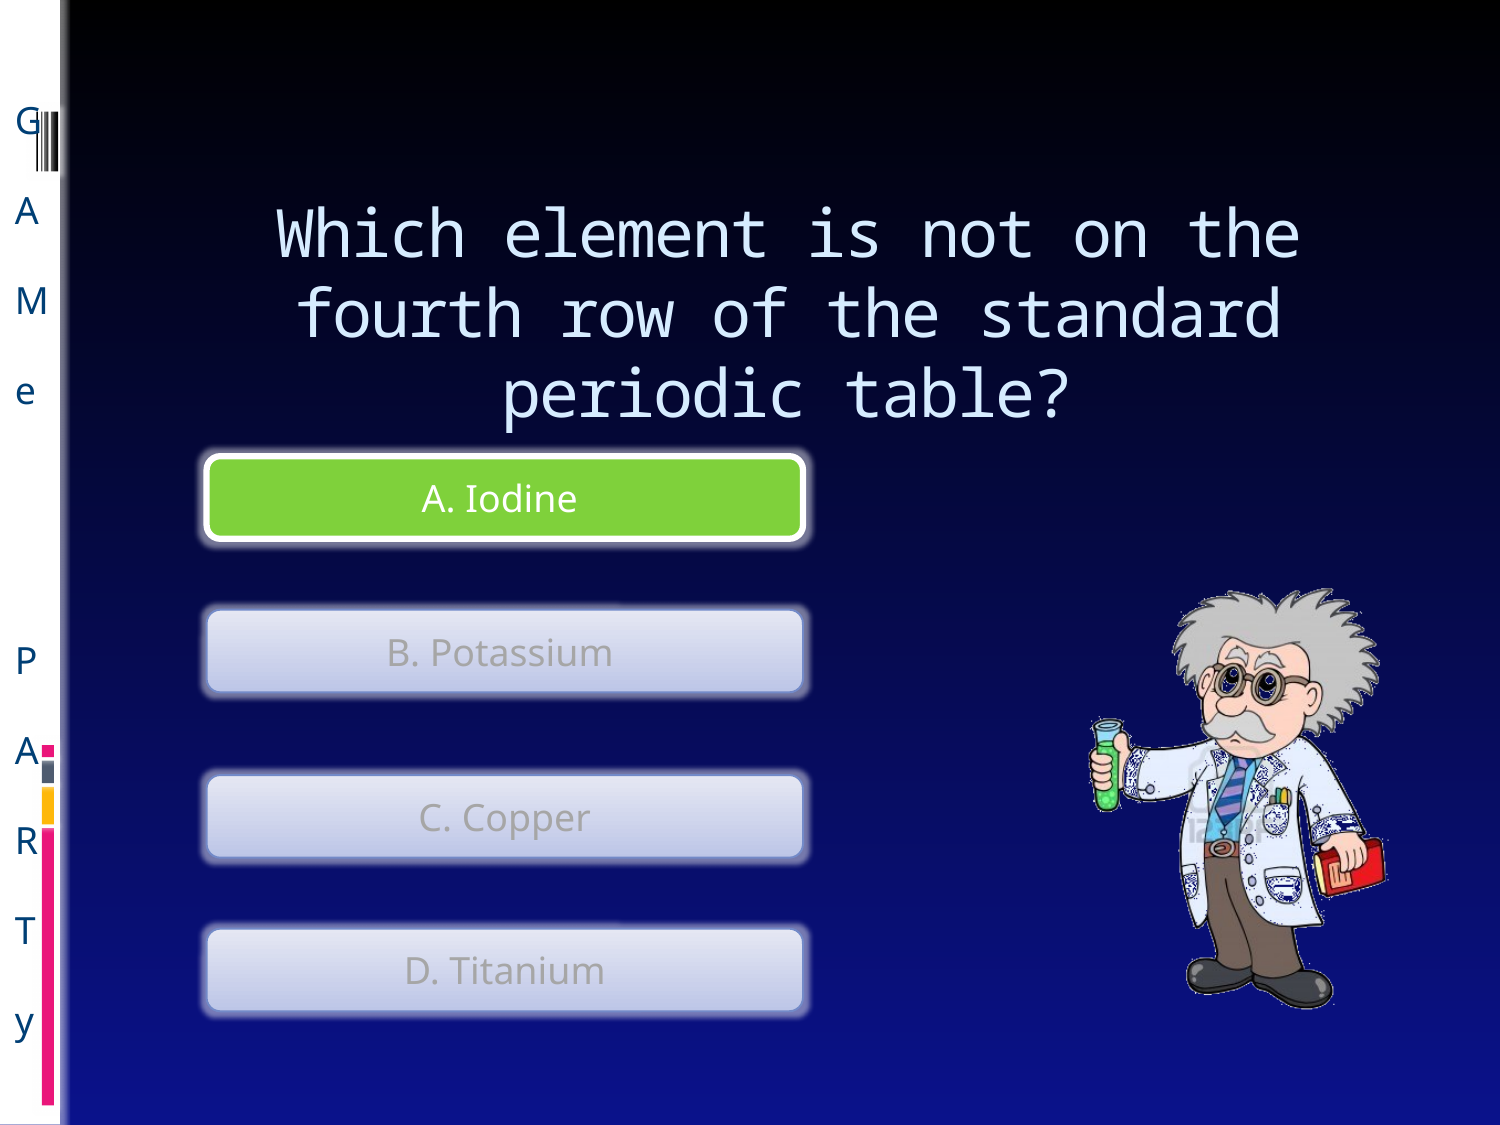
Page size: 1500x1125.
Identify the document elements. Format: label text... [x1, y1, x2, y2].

text_box G A M e P A R T y [0, 0, 54, 1050]
picture [1080, 573, 1392, 1017]
text_box B. Potassium [205, 608, 805, 691]
text_box C. Copper [205, 774, 805, 859]
text_box D. Titanium [205, 927, 805, 1013]
text_box A. Iodine [203, 453, 807, 542]
title Which element is not on the fourth row of the standard periodic table? [150, 83, 1425, 1059]
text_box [194, 680, 788, 742]
